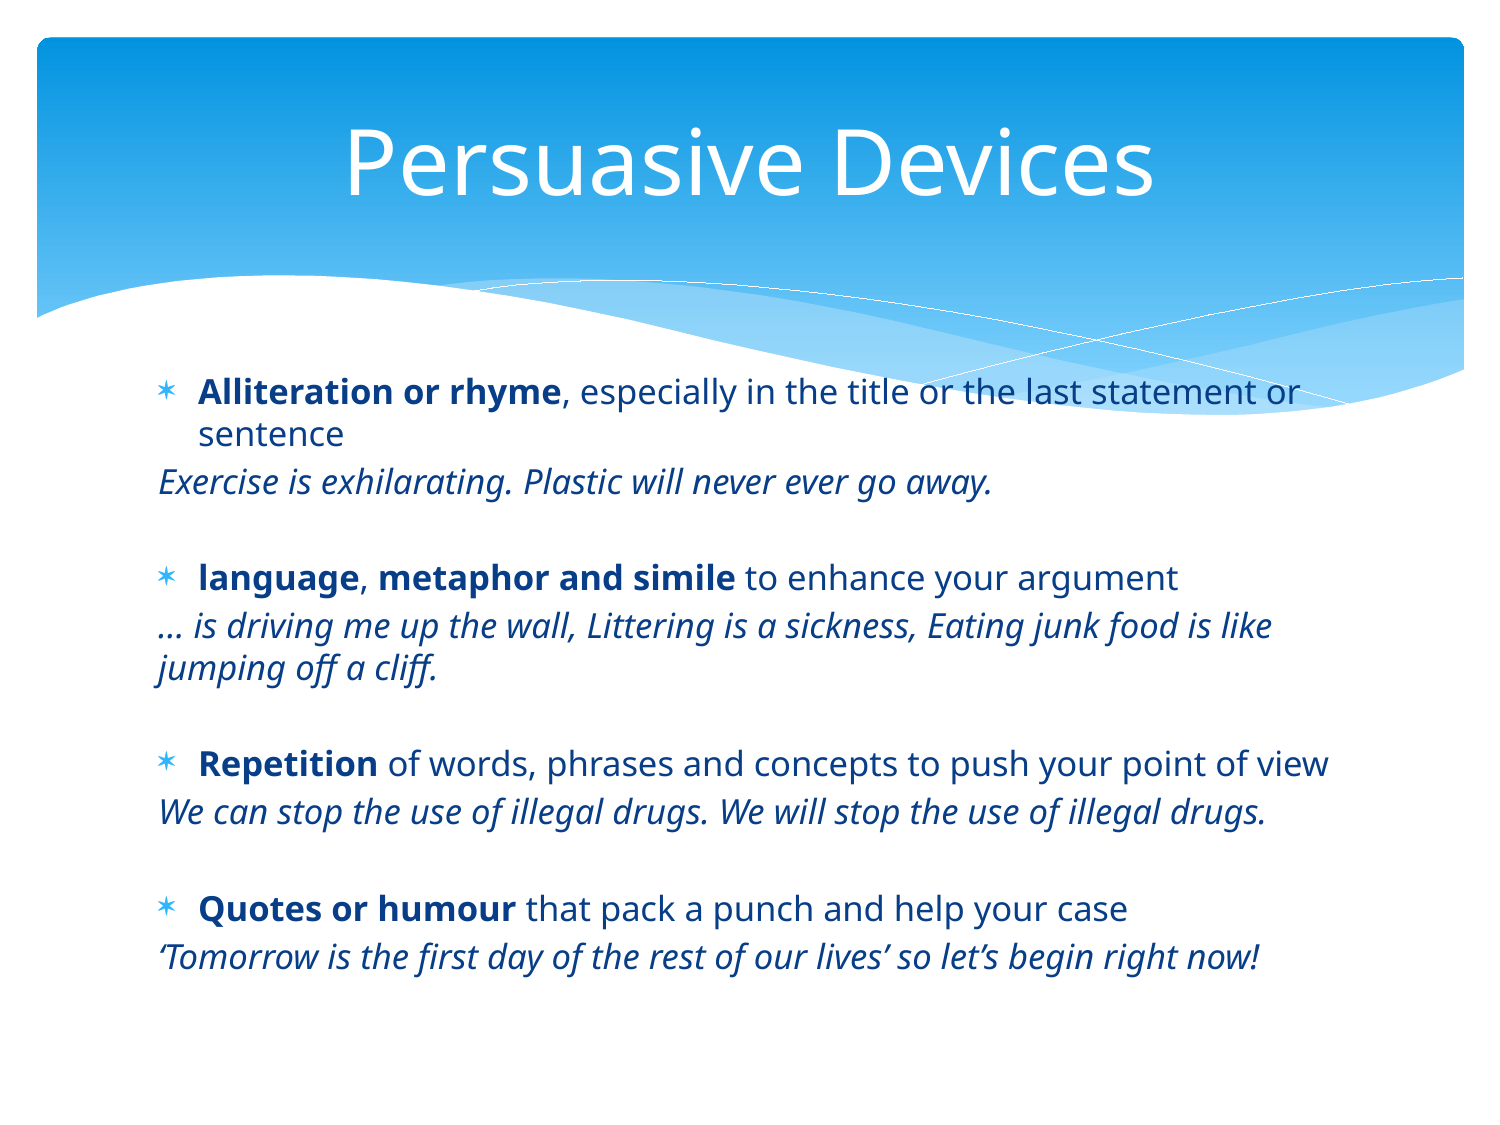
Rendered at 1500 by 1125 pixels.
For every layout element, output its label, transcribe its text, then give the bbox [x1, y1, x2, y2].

title Persuasive Devices [75, 55, 1425, 261]
list Alliteration or rhyme, especially in the title or the last statement or sentence Exercise is exhilarating. Plastic will never ever go away. language, metaphor and simile to enhance your argument … is driving me up the wall, Littering is a sickness, Eating junk food is like jumping off a cliff. Repetition of words, phrases and concepts to push your point of view We can stop the use of illegal drugs. We will stop the use of illegal drugs. Quotes or humour that pack a punch and help your case ‘Tomorrow is the first day of the rest of our lives’ so let’s begin right now! [143, 314, 1359, 1005]
